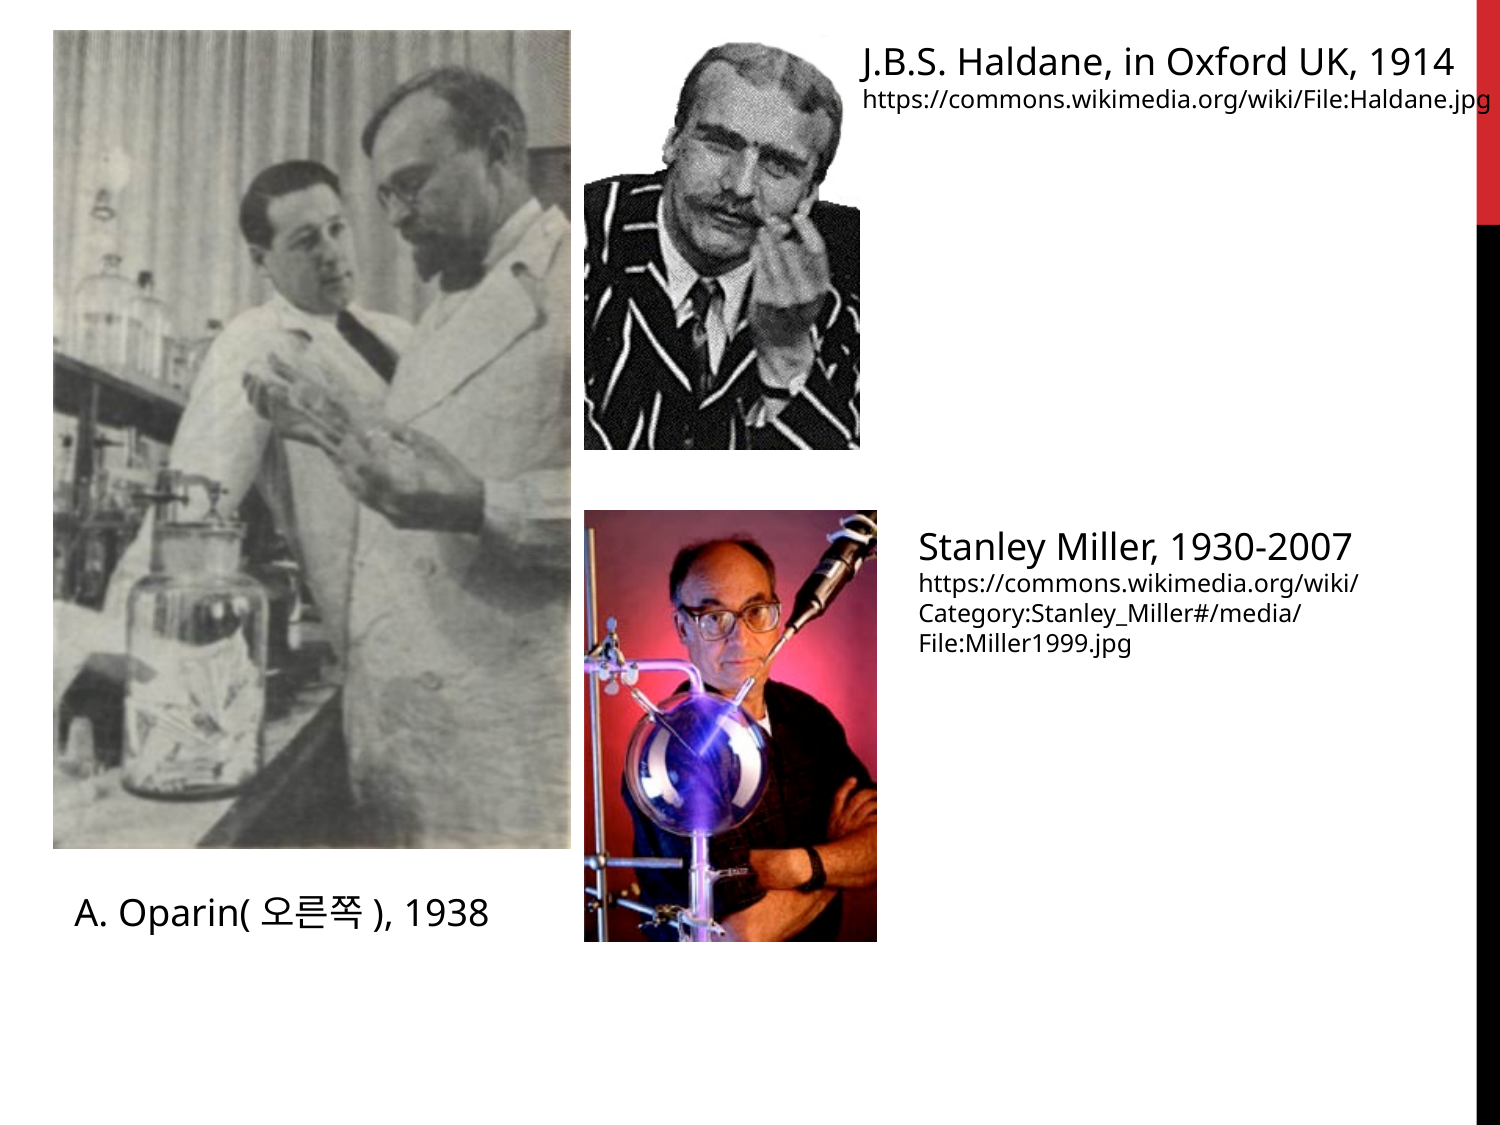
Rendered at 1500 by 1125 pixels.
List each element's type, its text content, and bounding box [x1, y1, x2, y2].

text_box Stanley Miller, 1930-2007 https://commons.wikimedia.org/wiki/Category:Stanley_Miller#/media/File:Miller1999.jpg [903, 515, 1424, 665]
text_box A. Oparin(오른쪽), 1938 [59, 881, 505, 942]
picture [52, 30, 571, 849]
picture [584, 510, 878, 943]
picture [584, 35, 861, 451]
text_box J.B.S. Haldane, in Oxford UK, 1914 https://commons.wikimedia.org/wiki/File:Haldane.jpg [866, 30, 1500, 121]
